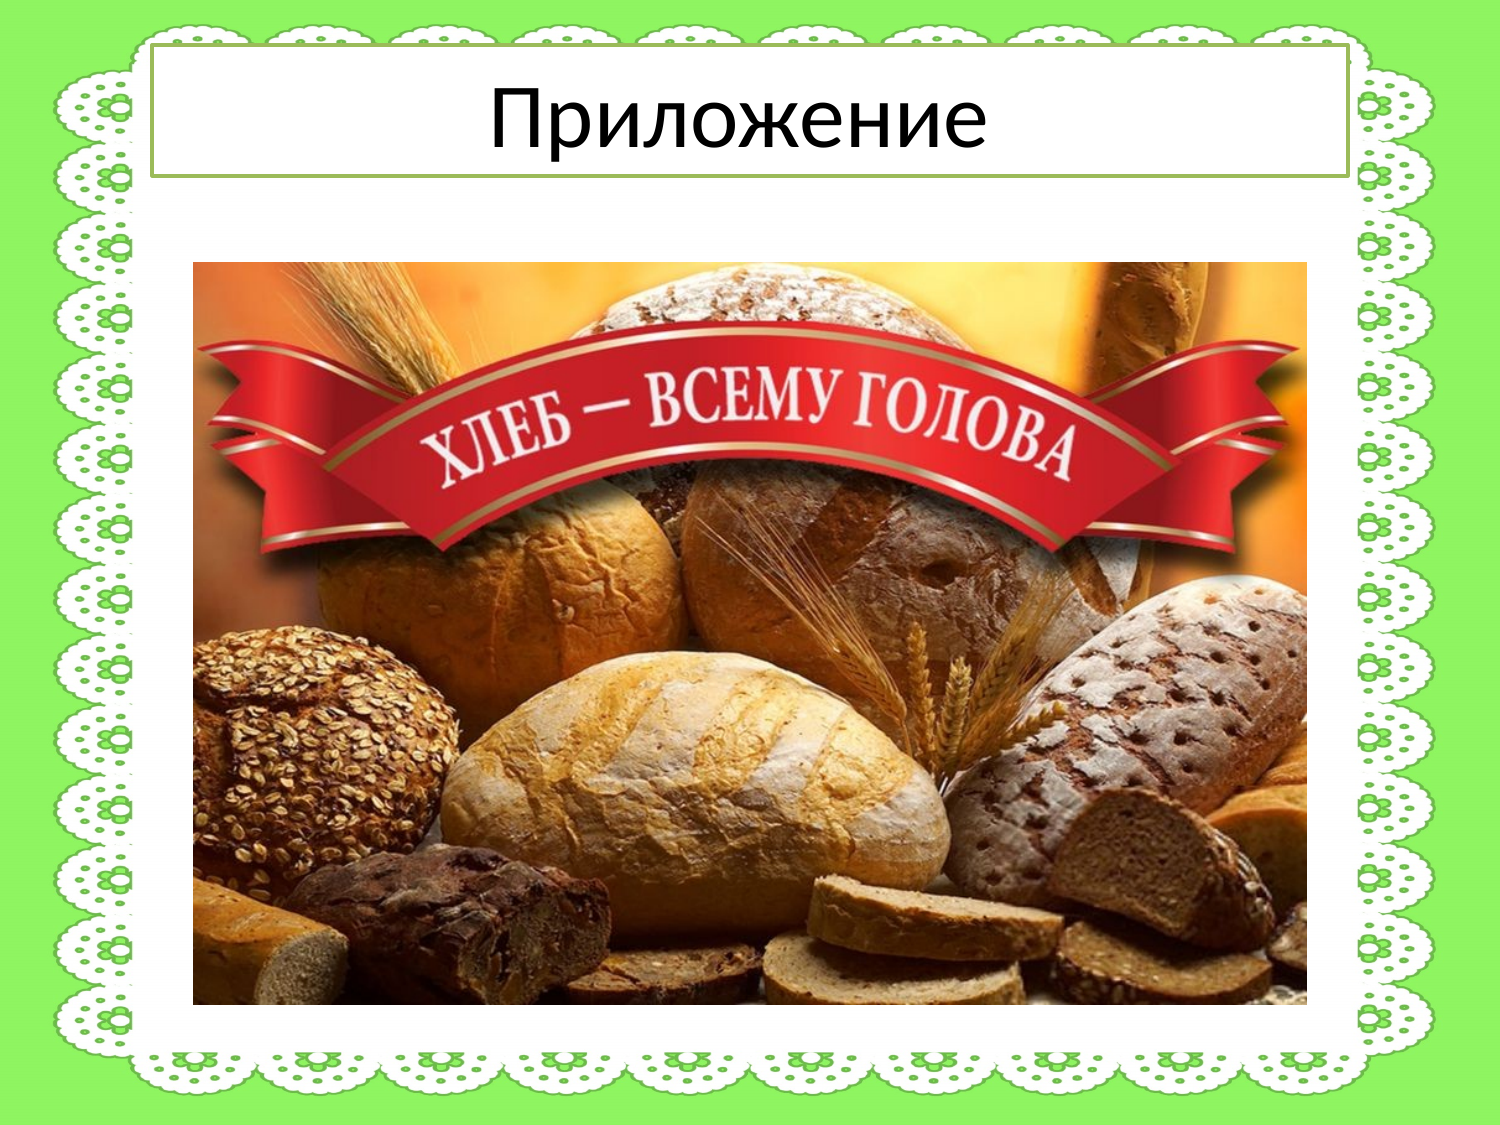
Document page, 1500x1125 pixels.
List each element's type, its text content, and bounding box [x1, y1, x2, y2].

picture [0, 0, 1500, 1125]
title Приложение [150, 43, 1350, 178]
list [192, 262, 1307, 1006]
